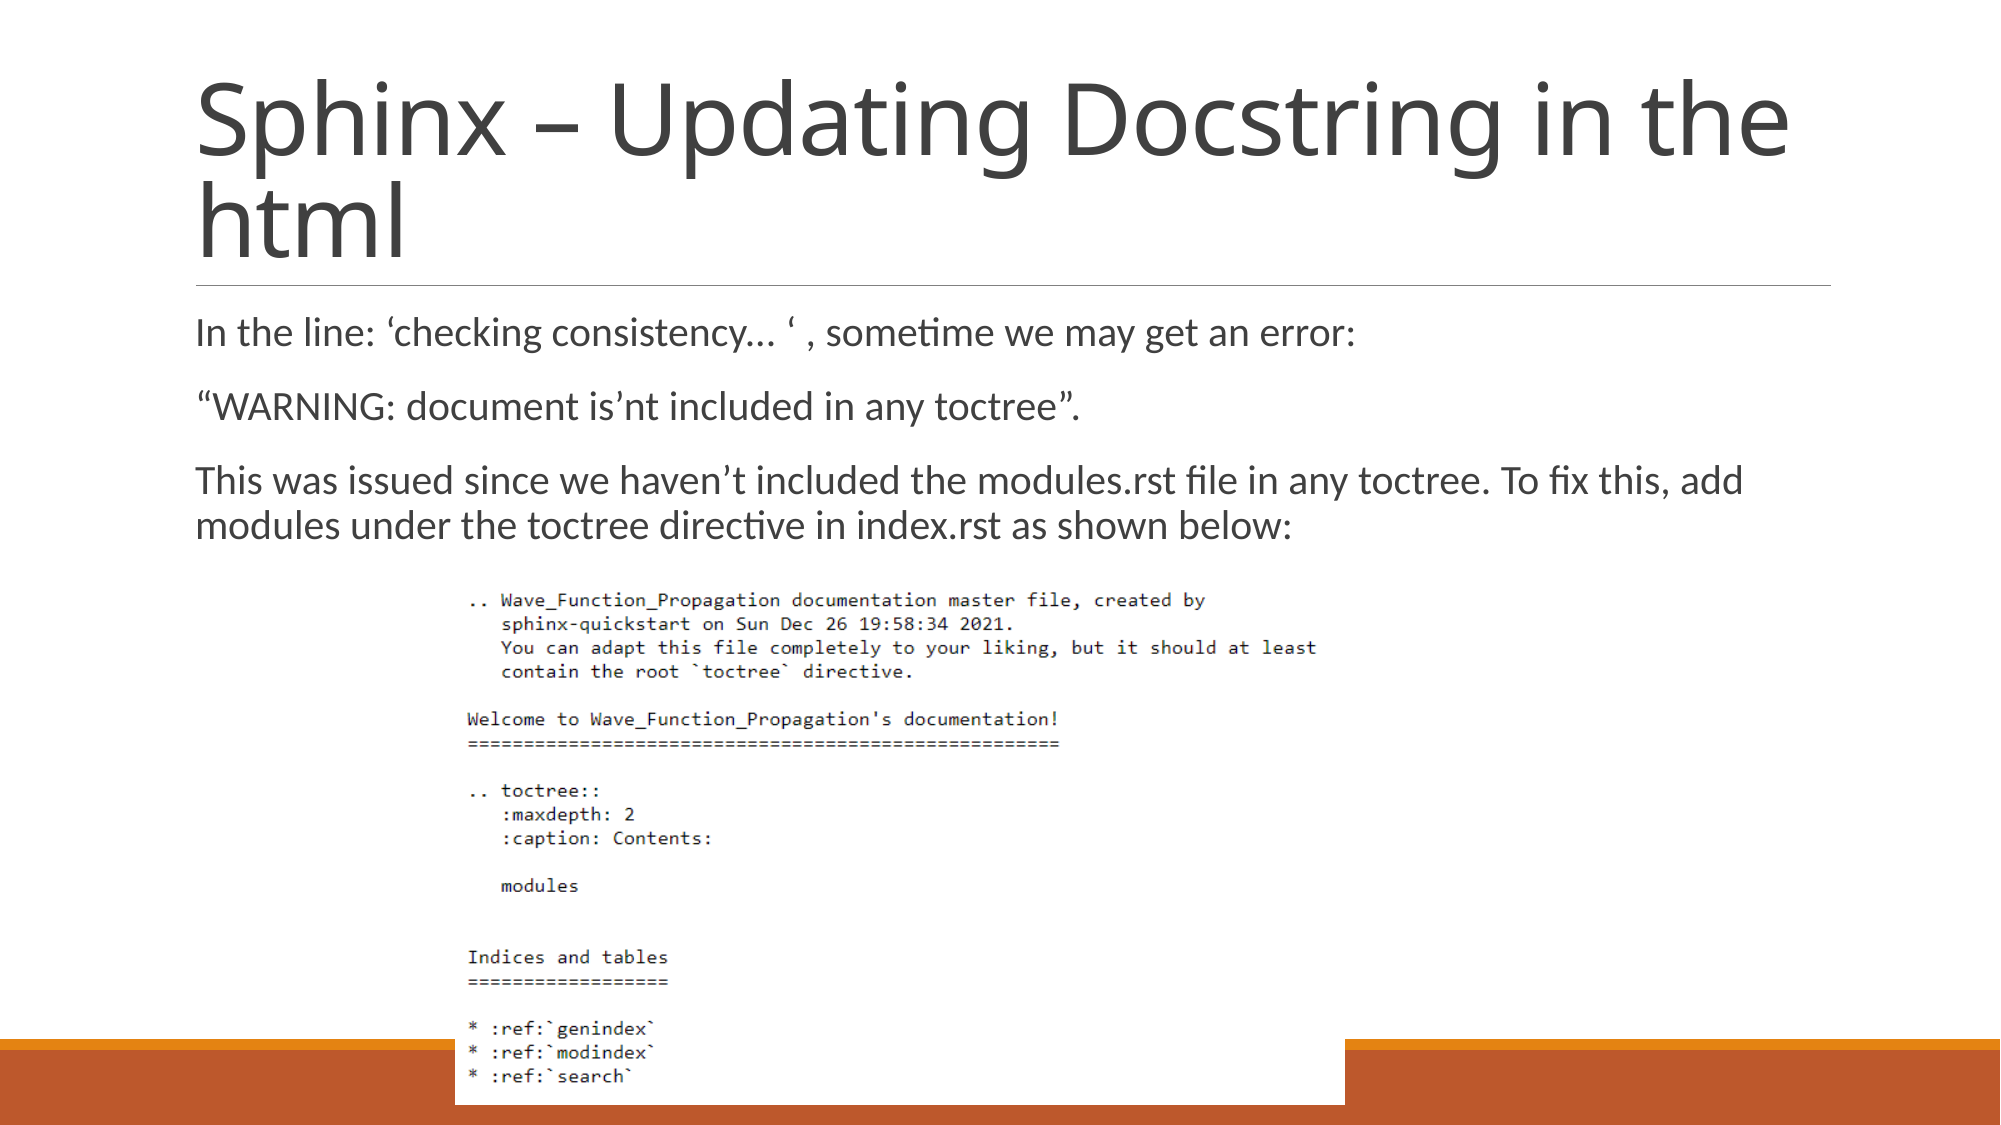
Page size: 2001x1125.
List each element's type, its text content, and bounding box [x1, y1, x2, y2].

title Sphinx – Updating Docstring in the html [180, 47, 1830, 285]
list In the line: ‘checking consistency... ‘ , sometime we may get an error: “WARNING: document is’nt included in any toctree”. This was issued since we haven’t included the modules.rst file in any toctree. To fix this, add modules under the toctree directive in index.rst as shown below: [180, 302, 1830, 1035]
picture [455, 580, 1345, 1105]
